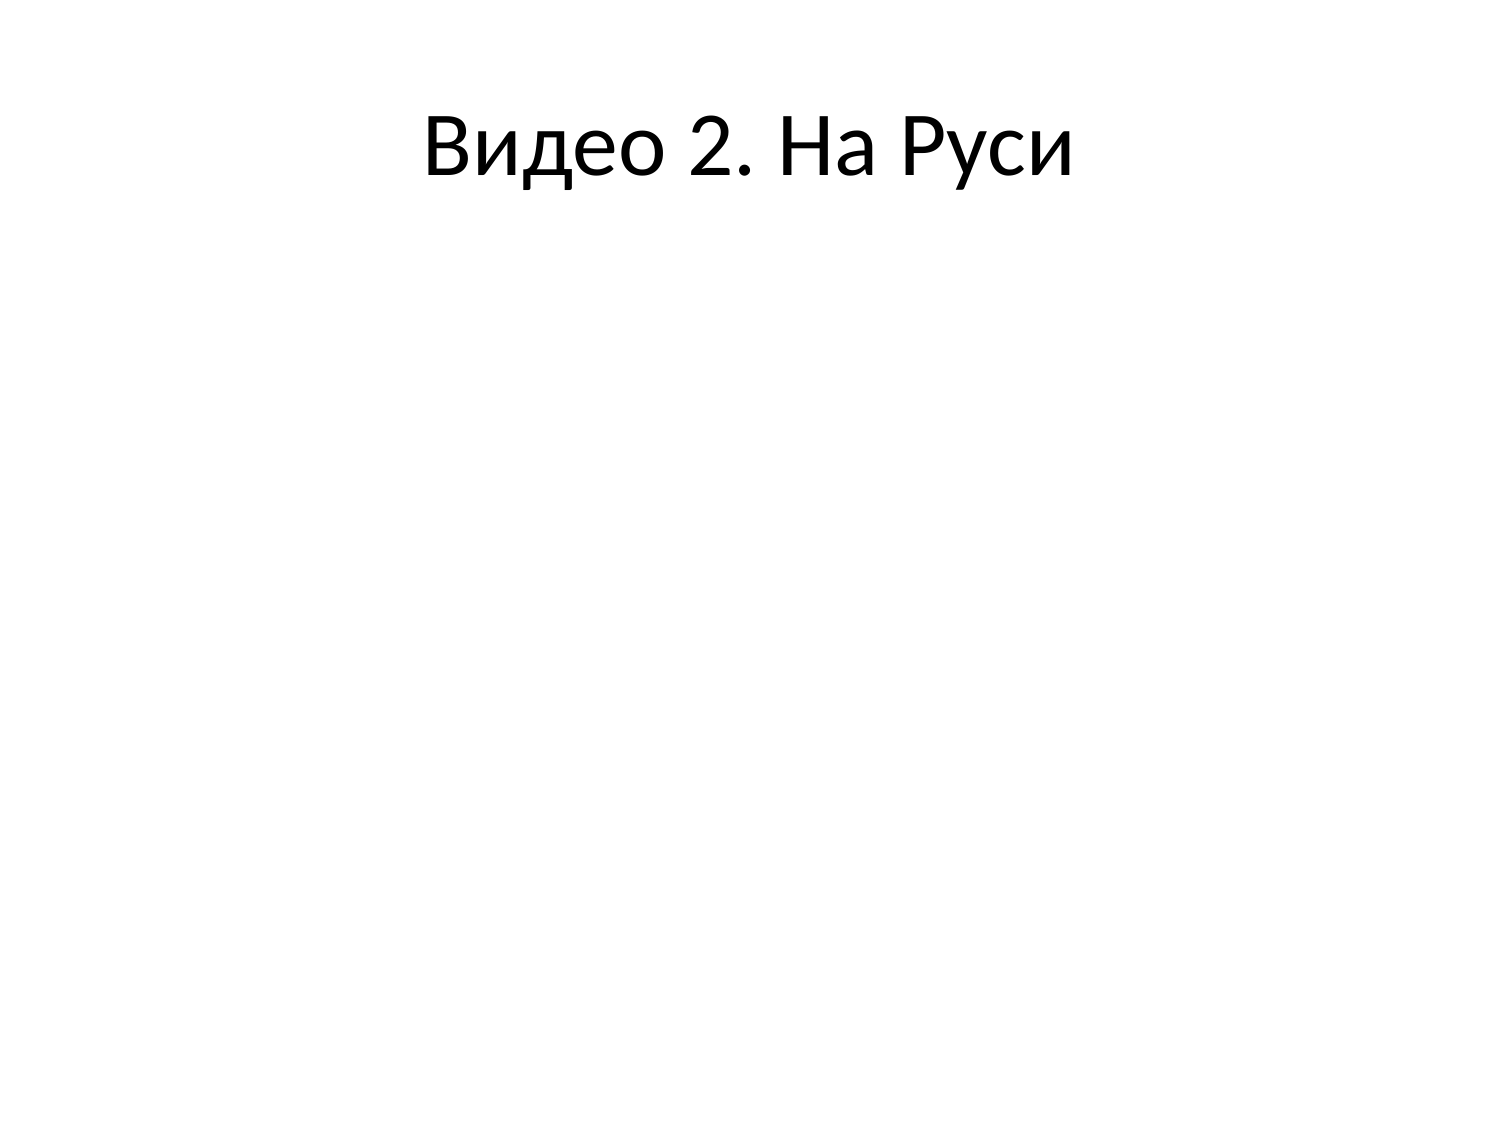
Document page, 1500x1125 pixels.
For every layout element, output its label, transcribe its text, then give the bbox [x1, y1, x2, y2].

title Видео 2. На Руси [75, 45, 1425, 233]
